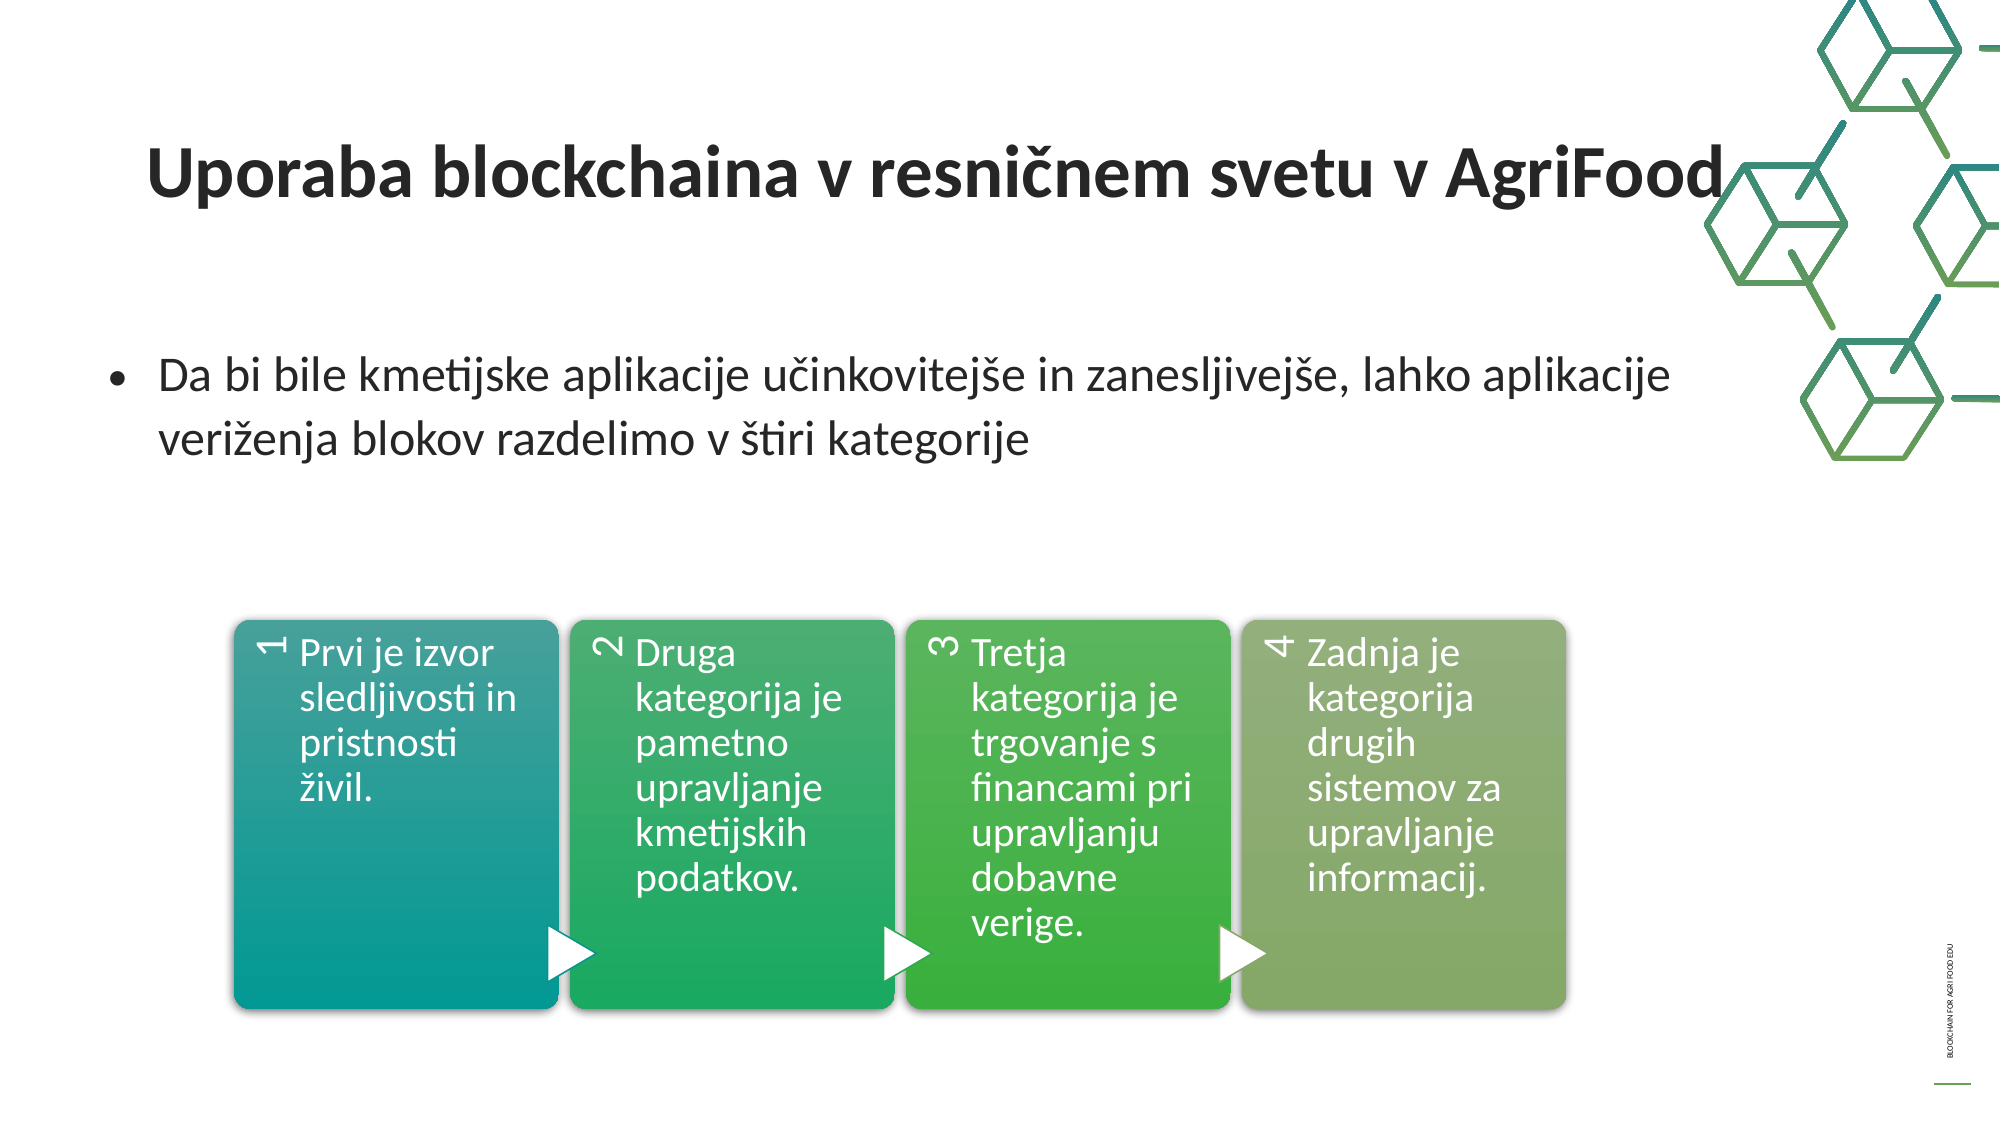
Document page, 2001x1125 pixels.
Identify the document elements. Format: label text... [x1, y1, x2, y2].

list Uporaba blockchaina v resničnem svetu v AgriFood [130, 124, 1698, 337]
list Da bi bile kmetijske aplikacije učinkovitejše in zanesljivejše, lahko aplikacije veriženja blokov razdelimo v štiri kategorije [86, 329, 1825, 1100]
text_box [234, 619, 1567, 1010]
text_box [1703, 0, 2000, 462]
